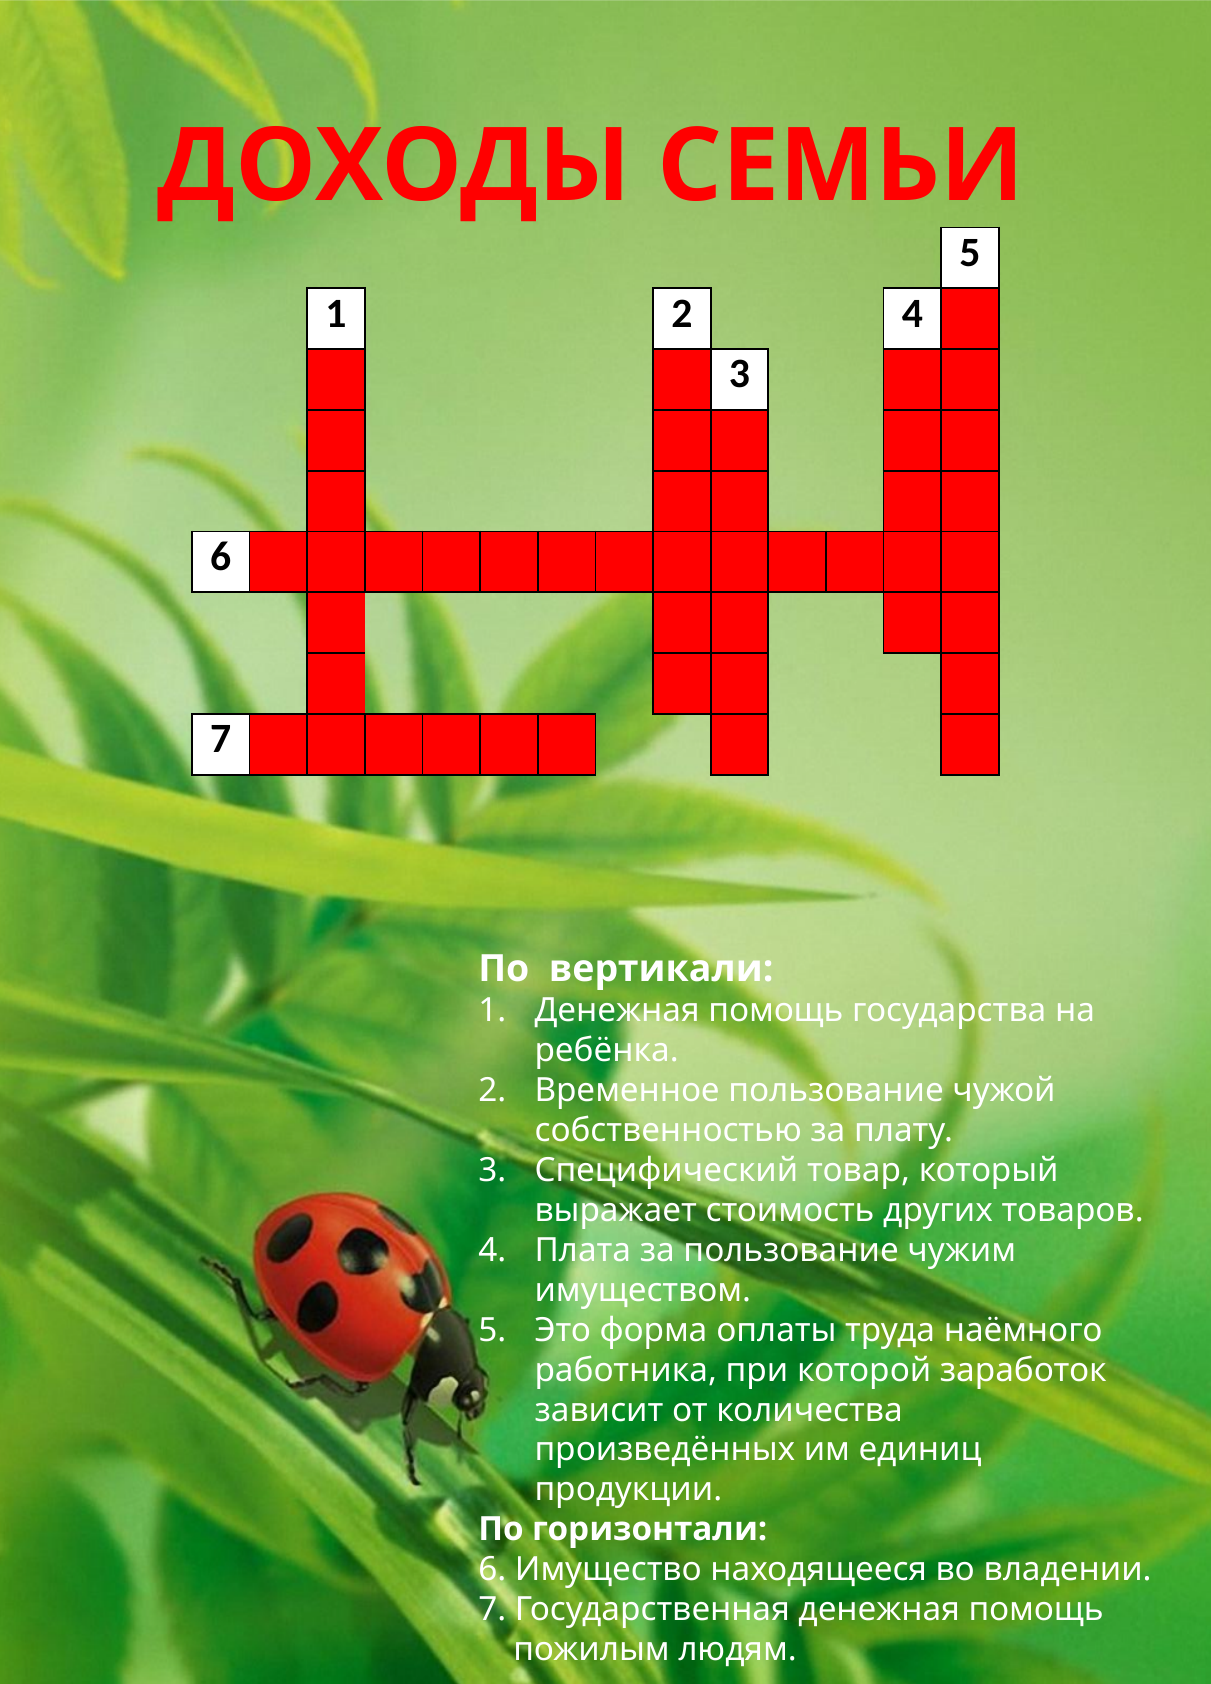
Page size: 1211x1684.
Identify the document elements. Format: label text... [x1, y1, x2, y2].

text_box По вертикали: Денежная помощь государства на ребёнка. Временное пользование чужой собственностью за плату. Специфический товар, который выражает стоимость других товаров. Плата за пользование чужим имуществом. Это форма оплаты труда наёмного работника, при которой заработок зависит от количества произведённых им единиц продукции. По горизонтали: 6. Имущество находящееся во владении. 7. Государственная денежная помощь пожилым людям. [463, 1462, 1185, 1684]
title ДОХОДЫ СЕМЬИ [60, 67, 1149, 228]
picture [0, 1, 1211, 1684]
